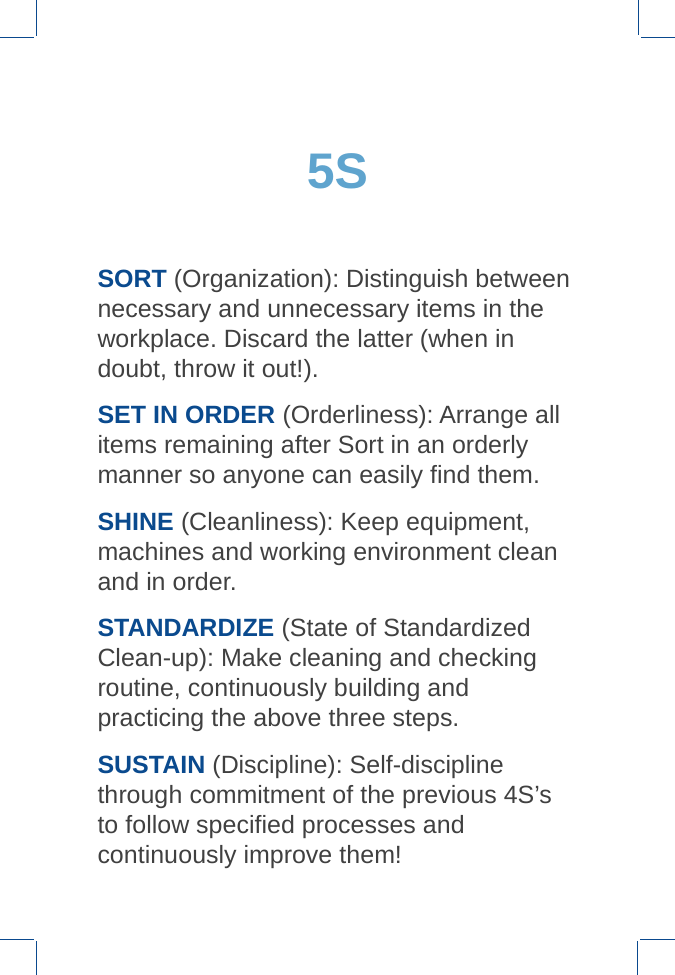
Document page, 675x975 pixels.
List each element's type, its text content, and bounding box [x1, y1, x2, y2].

list SORT (Organization): Distinguish between necessary and unnecessary items in the workplace. Discard the latter (when in doubt, throw it out!). SET IN ORDER (Orderliness): Arrange all items remaining after Sort in an orderly manner so anyone can easily find them. SHINE (Cleanliness): Keep equipment, machines and working environment clean and in order. STANDARDIZE (State of Standardized Clean-up): Make cleaning and checking routine, continuously building and practicing the above three steps. SUSTAIN (Discipline): Self-discipline through commitment of the previous 4S’s to follow specified processes and continuously improve them! [97, 262, 578, 909]
title 5S [75, 149, 600, 198]
